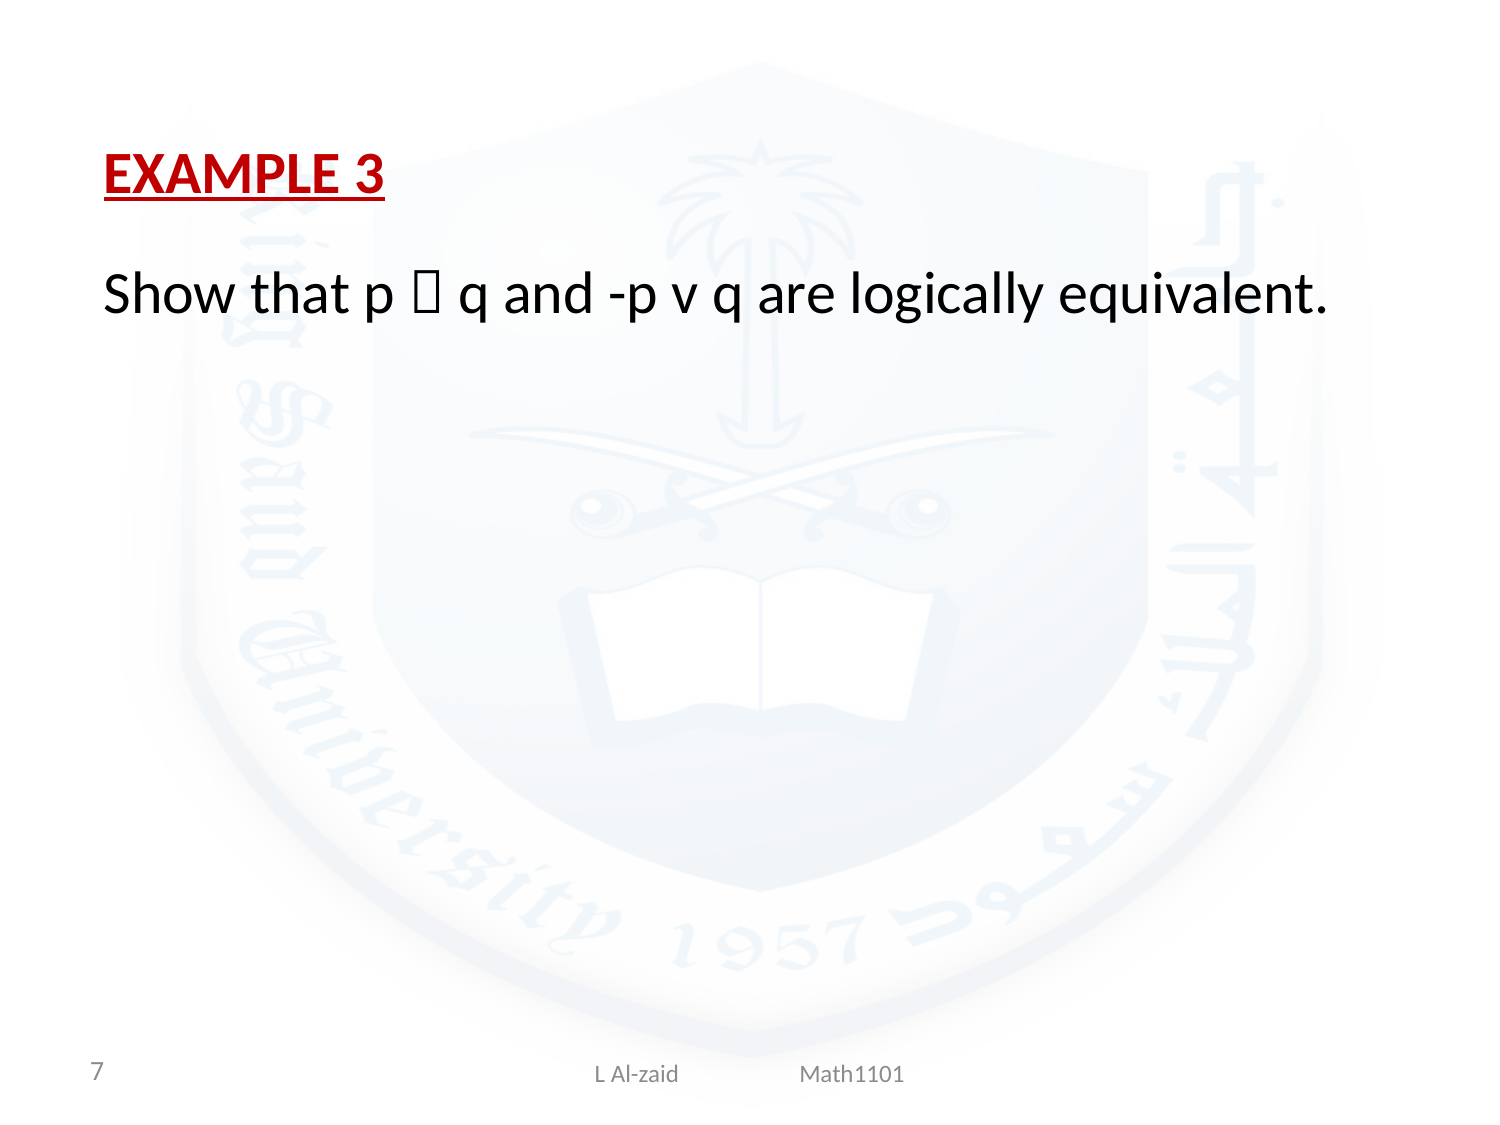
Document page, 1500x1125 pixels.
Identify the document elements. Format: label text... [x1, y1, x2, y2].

footer L Al-zaid Math1101 [512, 1042, 988, 1103]
slide_number 7 [75, 1042, 425, 1103]
list EXAMPLE 3 Show that p  q and -p v q are logically equivalent. [88, 90, 1365, 409]
